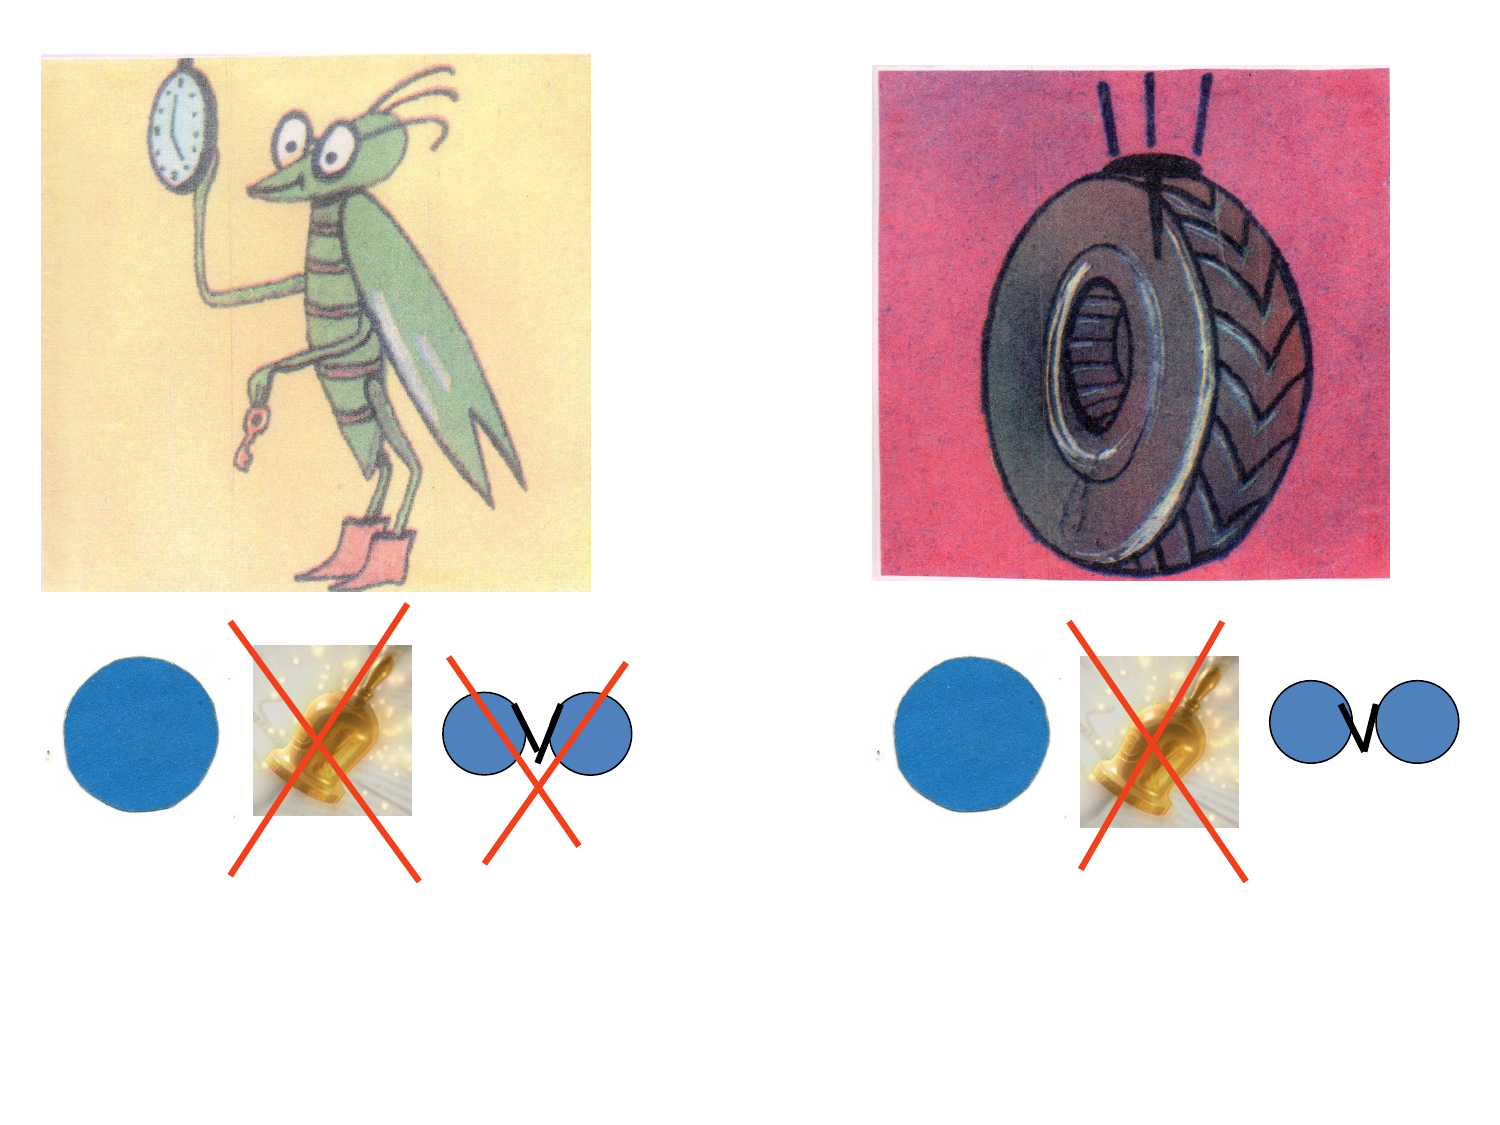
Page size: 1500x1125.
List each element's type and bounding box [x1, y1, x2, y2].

text_box [1269, 680, 1353, 764]
picture [1080, 656, 1240, 828]
picture [253, 644, 413, 816]
picture [871, 649, 1069, 829]
text_box [442, 692, 526, 775]
text_box [1375, 680, 1459, 764]
text_box [549, 692, 632, 776]
picture [40, 649, 238, 829]
picture [40, 54, 591, 592]
picture [871, 65, 1391, 581]
